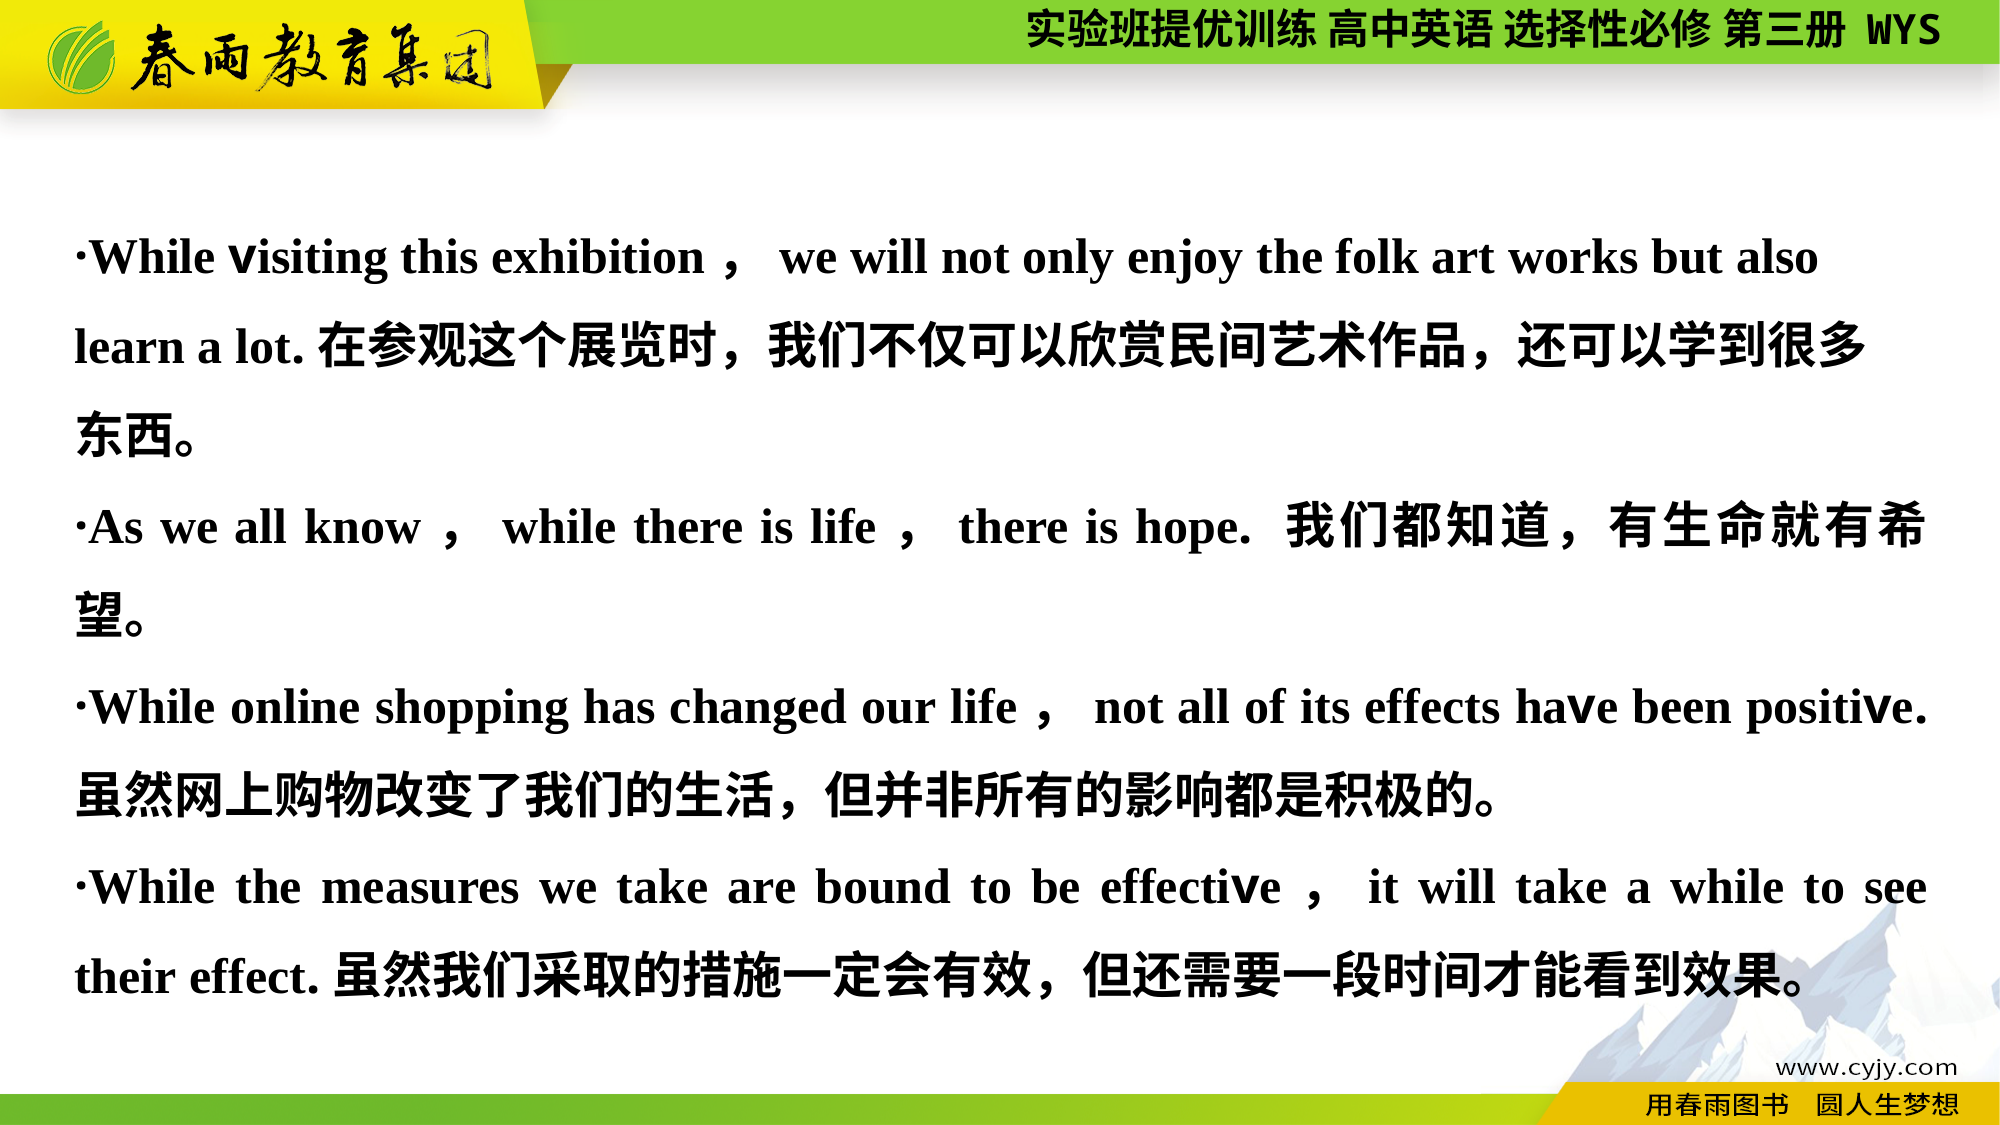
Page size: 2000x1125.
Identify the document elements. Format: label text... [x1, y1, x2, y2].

picture [0, 0, 2000, 1125]
list ·While visiting this exhibition，we will not only enjoy the folk art works but also learn a lot.在参观这个展览时，我们不仅可以欣赏民间艺术作品，还可以学到很多 东西。 ·As we all know，while there is life，there is hope. 我们都知道，有生命就有希望。 ·While online shopping has changed our life，not all of its effects have been positive. 虽然网上购物改变了我们的生活，但并非所有的影响都是积极的。 ·While the measures we take are bound to be effective，it will take a while to see their effect.虽然我们采取的措施一定会有效，但还需要一段时间才能看到效果。 [59, 186, 1944, 929]
